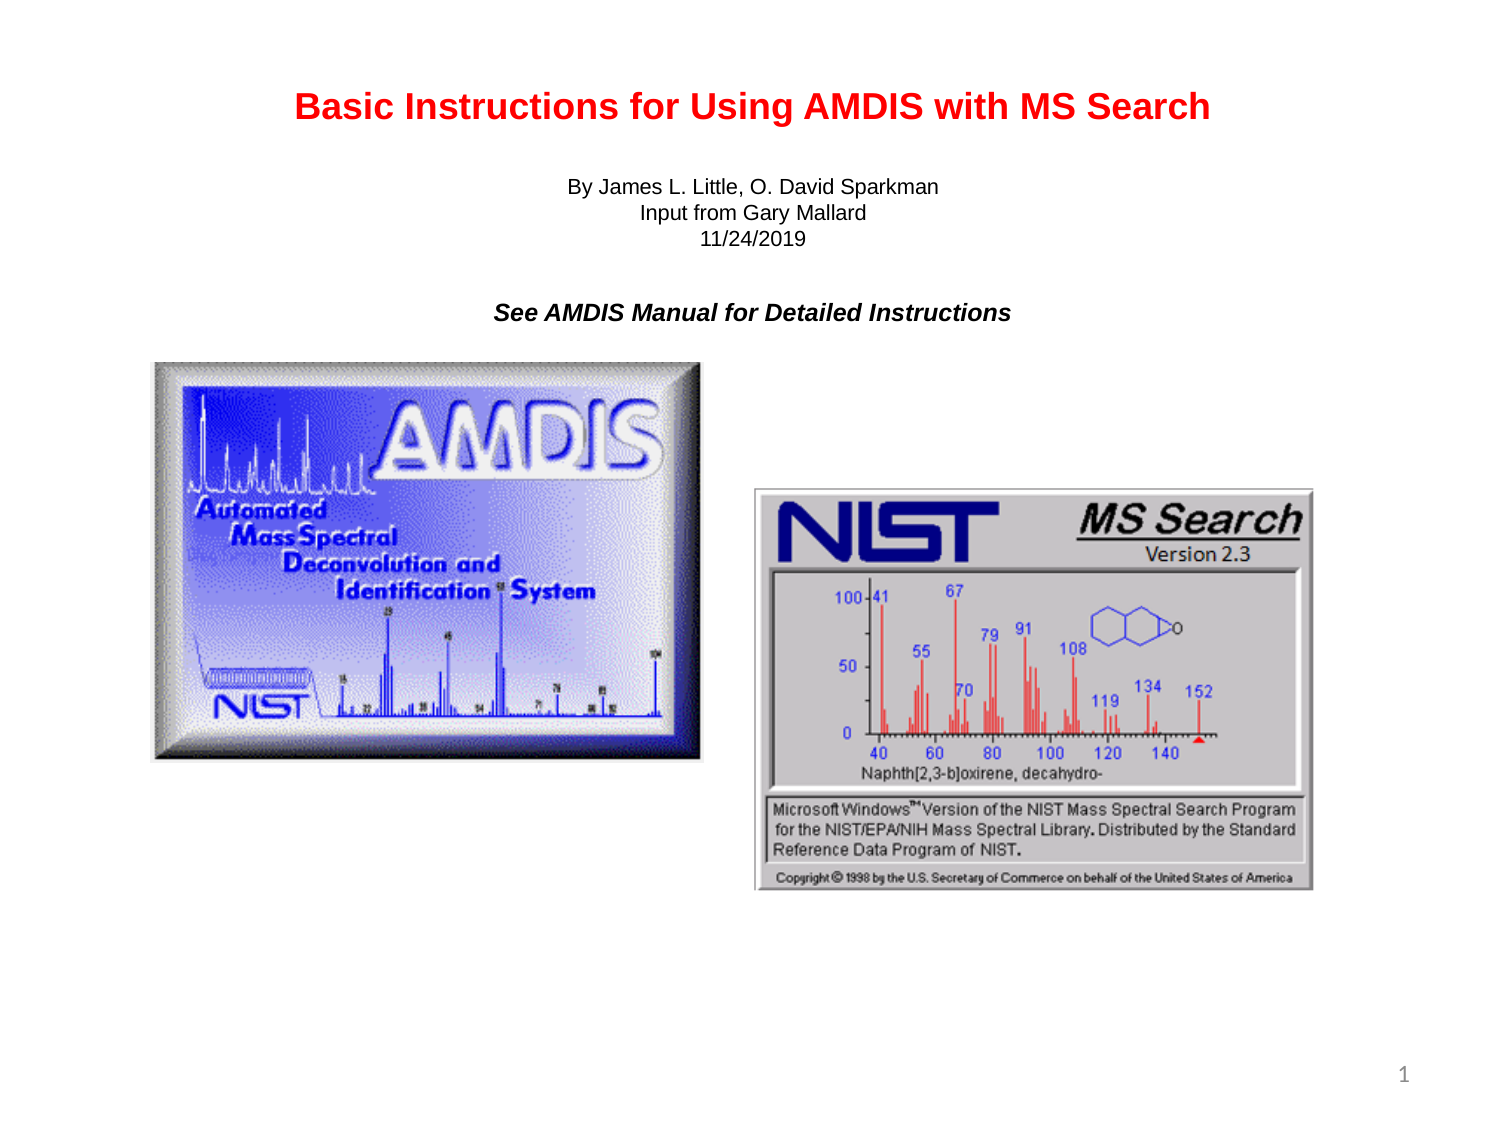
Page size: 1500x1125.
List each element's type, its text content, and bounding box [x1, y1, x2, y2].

text_box Basic Instructions for Using AMDIS with MS Search By James L. Little, O. David Sparkman Input from Gary Mallard 11/24/2019 See AMDIS Manual for Detailed Instructions [279, 75, 1228, 334]
picture [753, 487, 1315, 892]
picture [149, 362, 704, 763]
slide_number 1 [1074, 1042, 1425, 1103]
